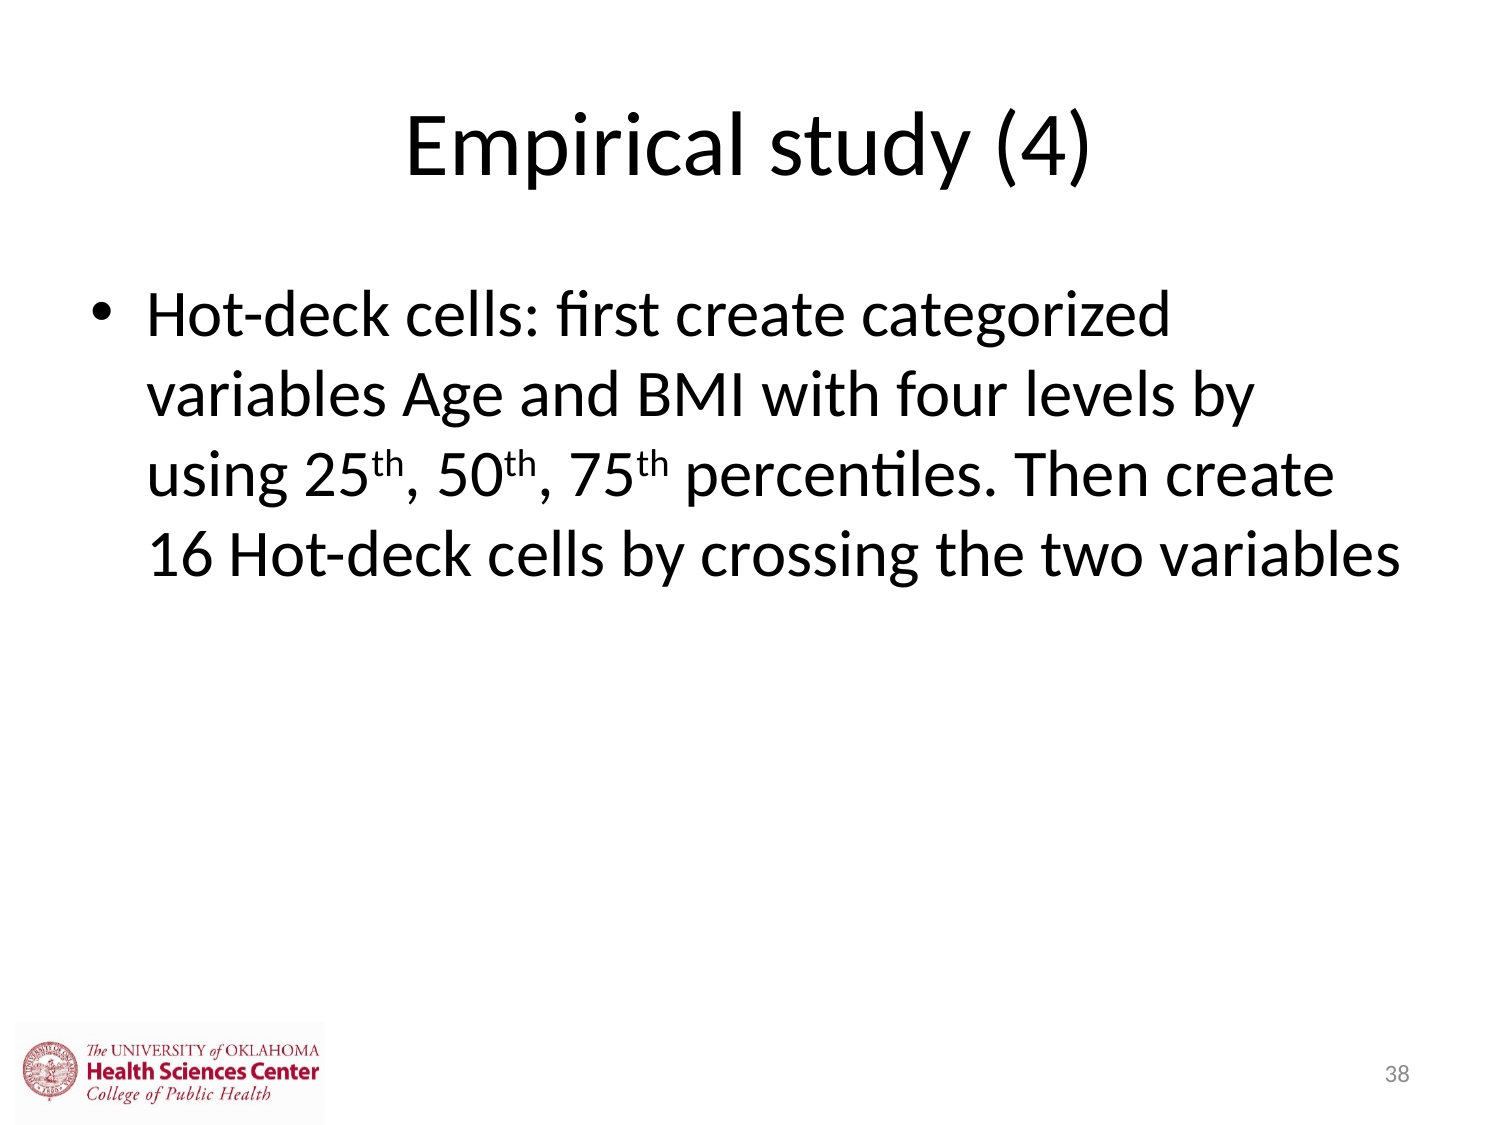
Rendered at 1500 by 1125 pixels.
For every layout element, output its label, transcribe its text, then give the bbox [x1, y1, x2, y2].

list Hot-deck cells: first create categorized variables Age and BMI with four levels by using 25th, 50th, 75th percentiles. Then create 16 Hot-deck cells by crossing the two variables [75, 262, 1425, 1005]
title Empirical study (4) [75, 45, 1425, 233]
picture [15, 1022, 325, 1125]
slide_number 38 [1074, 1042, 1425, 1103]
